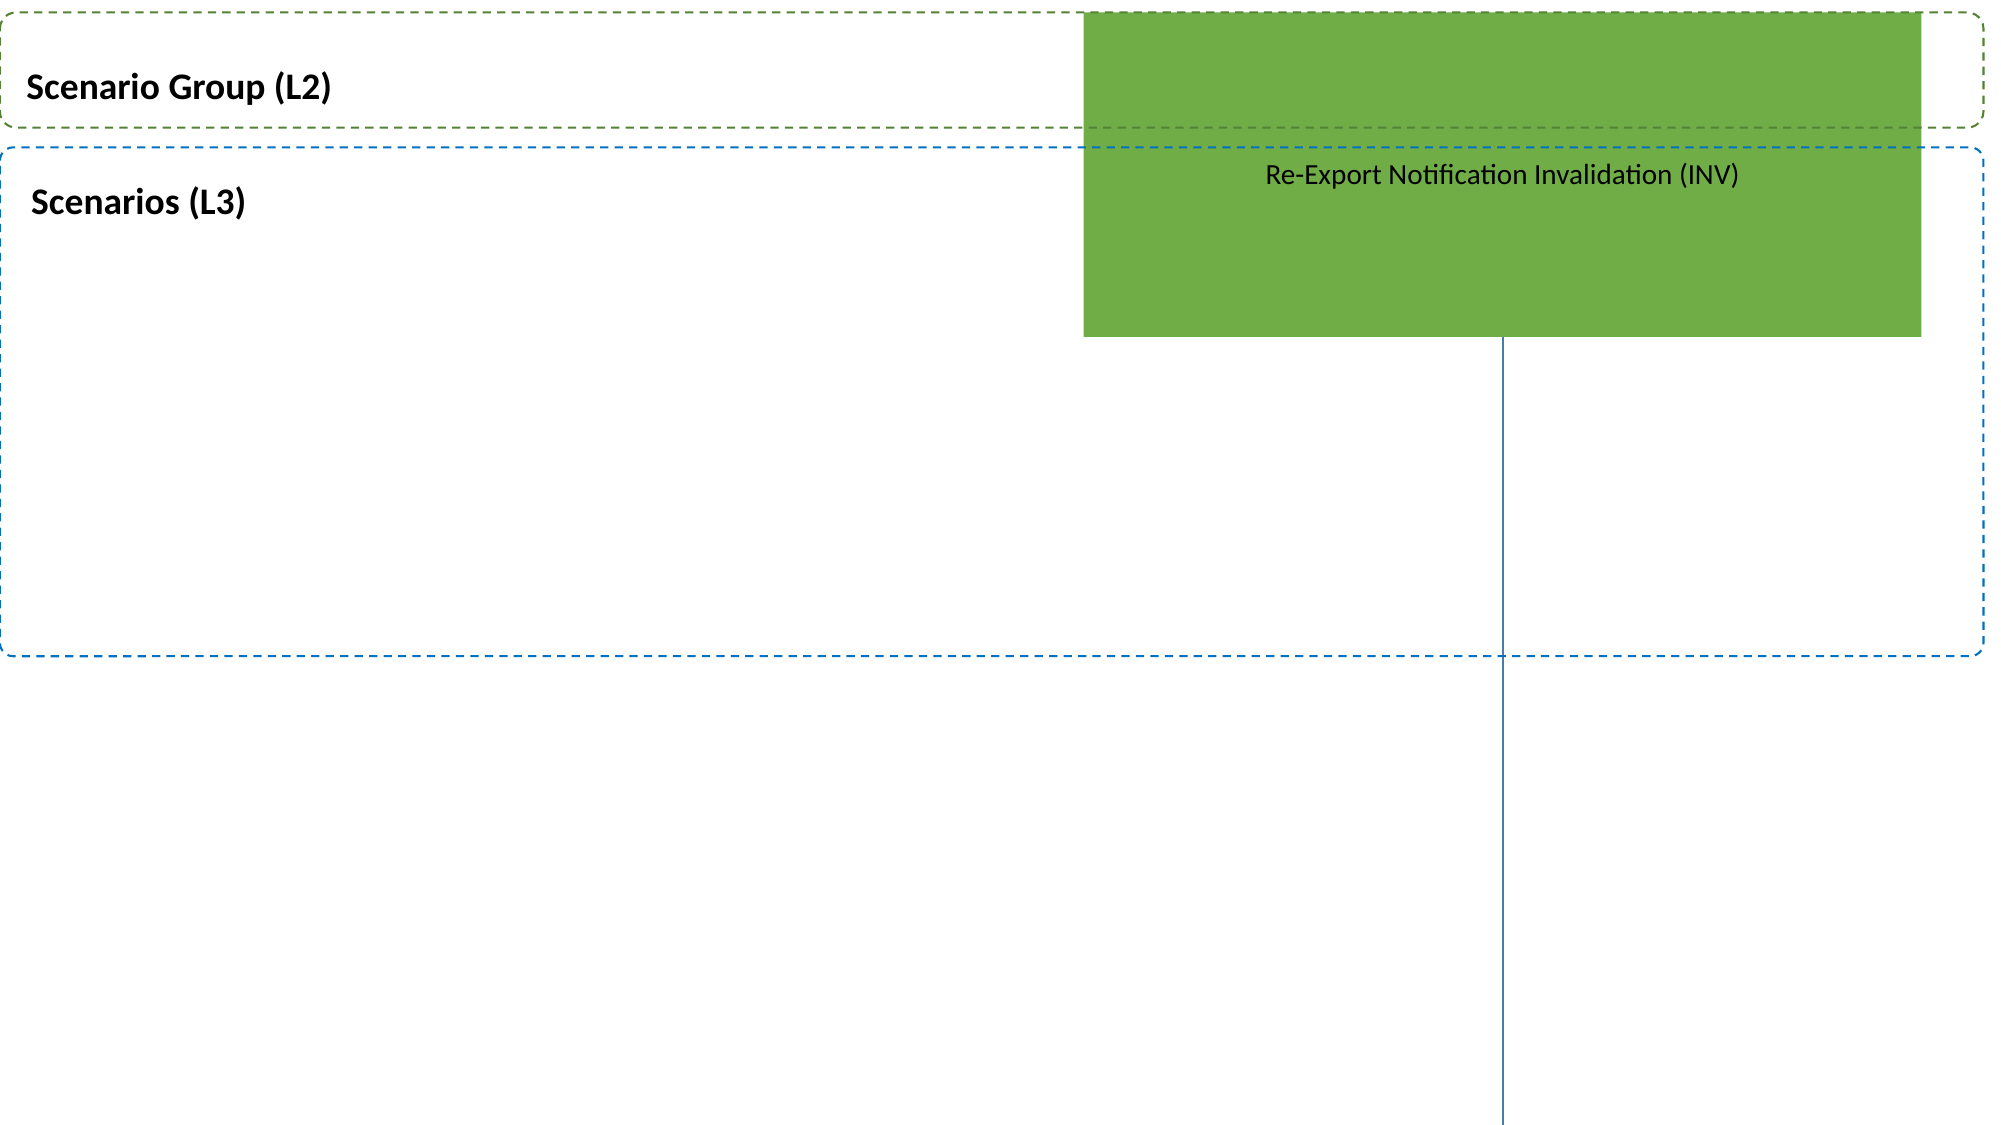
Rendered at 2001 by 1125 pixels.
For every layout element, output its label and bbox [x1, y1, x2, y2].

text_box [0, 12, 1984, 723]
